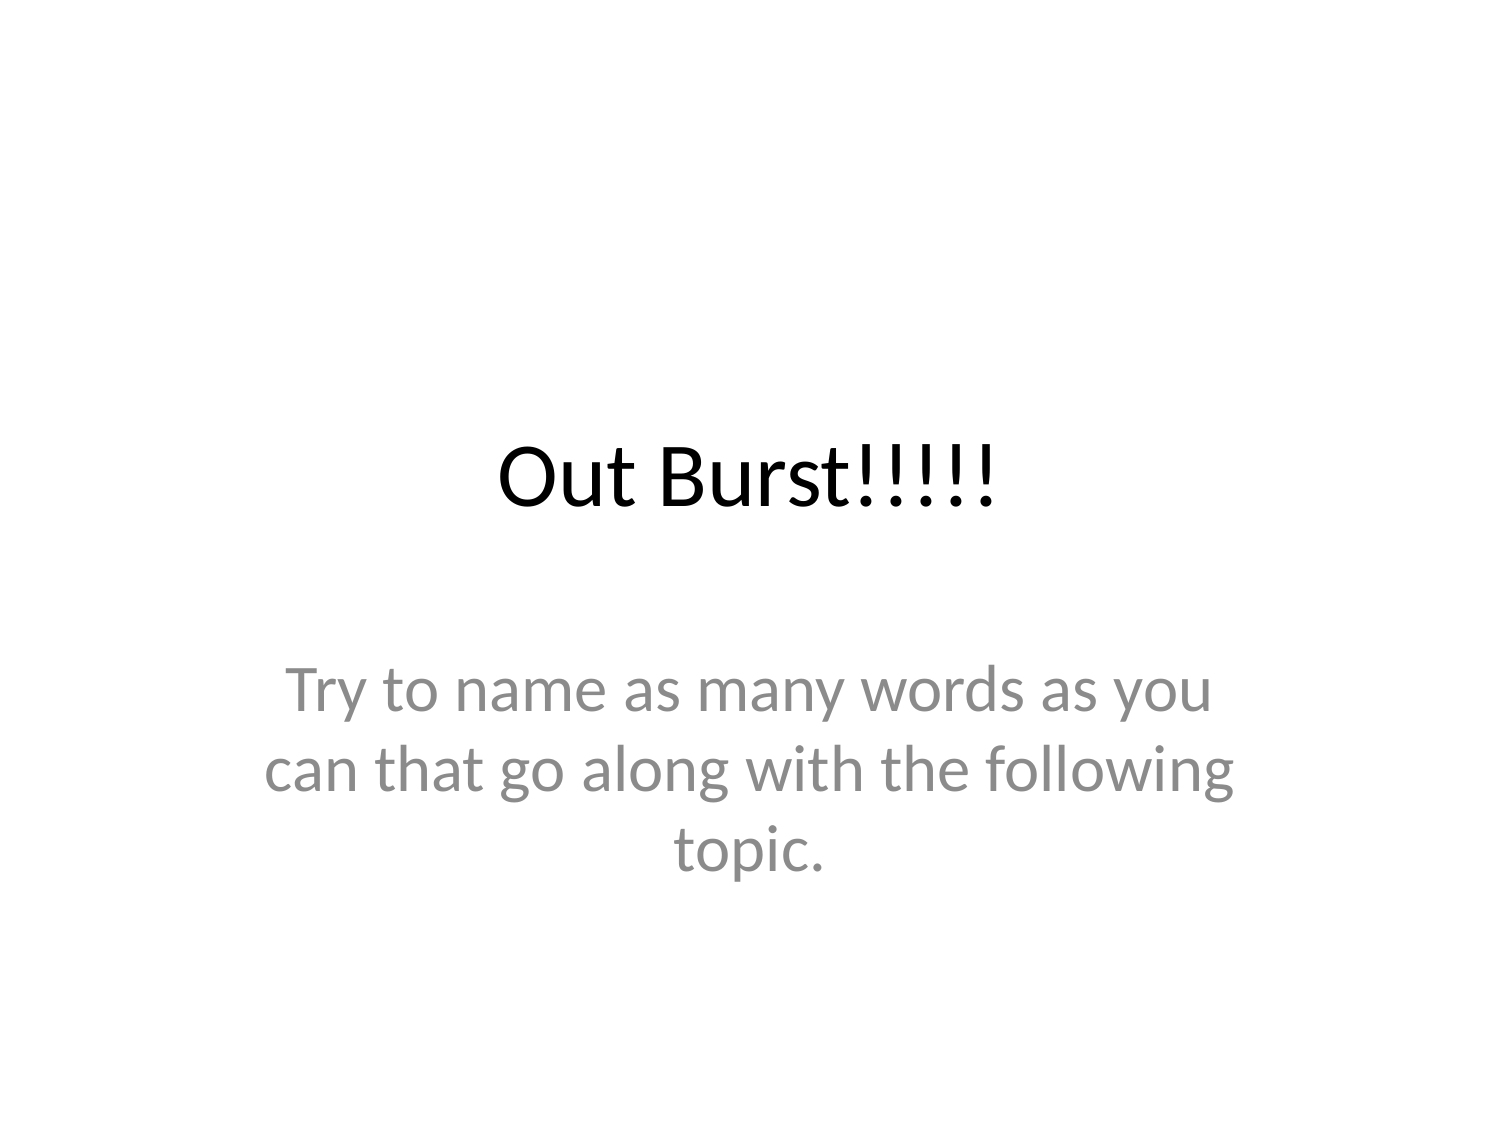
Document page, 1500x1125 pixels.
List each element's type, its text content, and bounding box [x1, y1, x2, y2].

subtitle Try to name as many words as you can that go along with the following topic. [225, 637, 1275, 925]
title Out Burst!!!!! [112, 349, 1388, 591]
